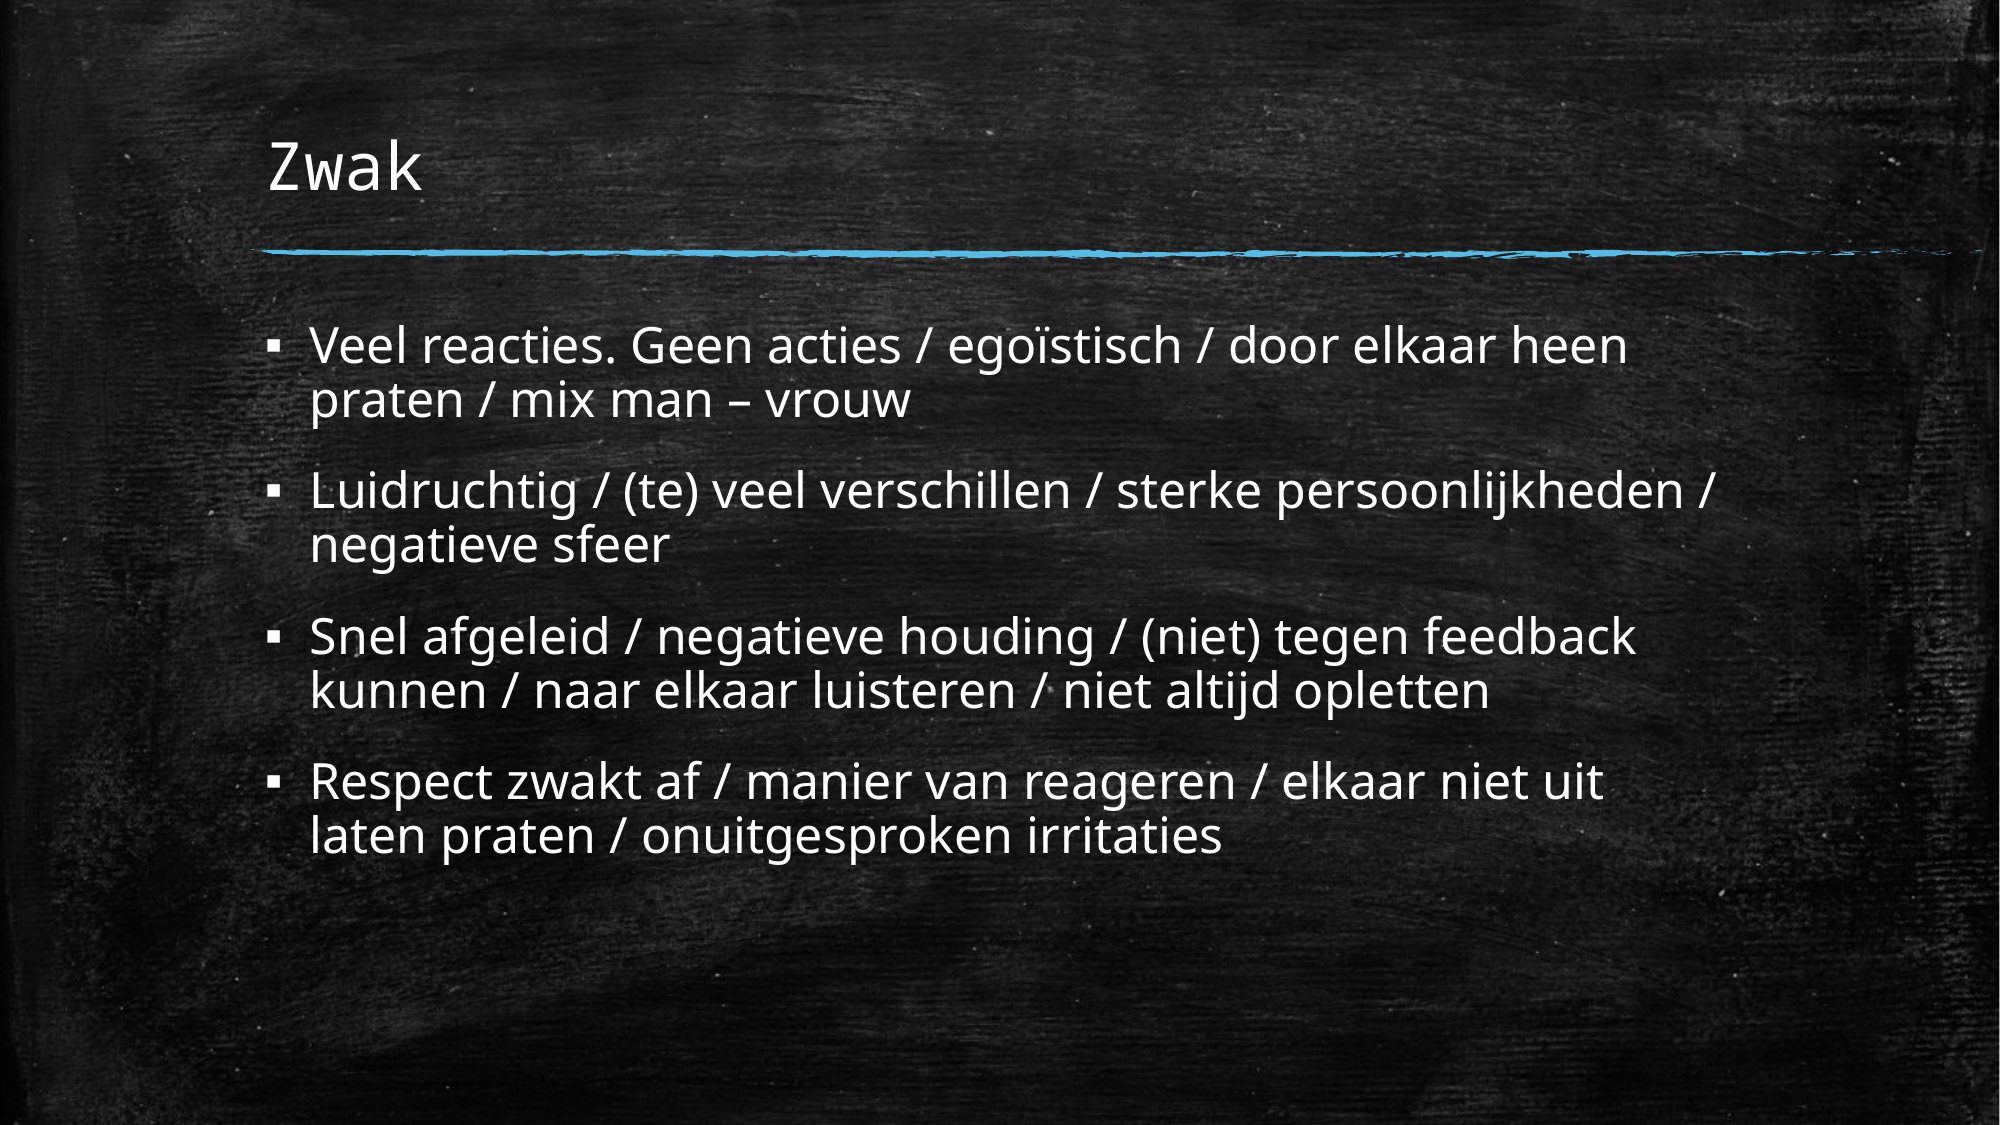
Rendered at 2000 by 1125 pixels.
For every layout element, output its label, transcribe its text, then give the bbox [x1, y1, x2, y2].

list Veel reacties. Geen acties / egoïstisch / door elkaar heen praten / mix man – vrouw Luidruchtig / (te) veel verschillen / sterke persoonlijkheden / negatieve sfeer Snel afgeleid / negatieve houding / (niet) tegen feedback kunnen / naar elkaar luisteren / niet altijd opletten Respect zwakt af / manier van reageren / elkaar niet uit laten praten / onuitgesproken irritaties [249, 312, 1750, 1013]
title Zwak [249, 45, 1750, 213]
